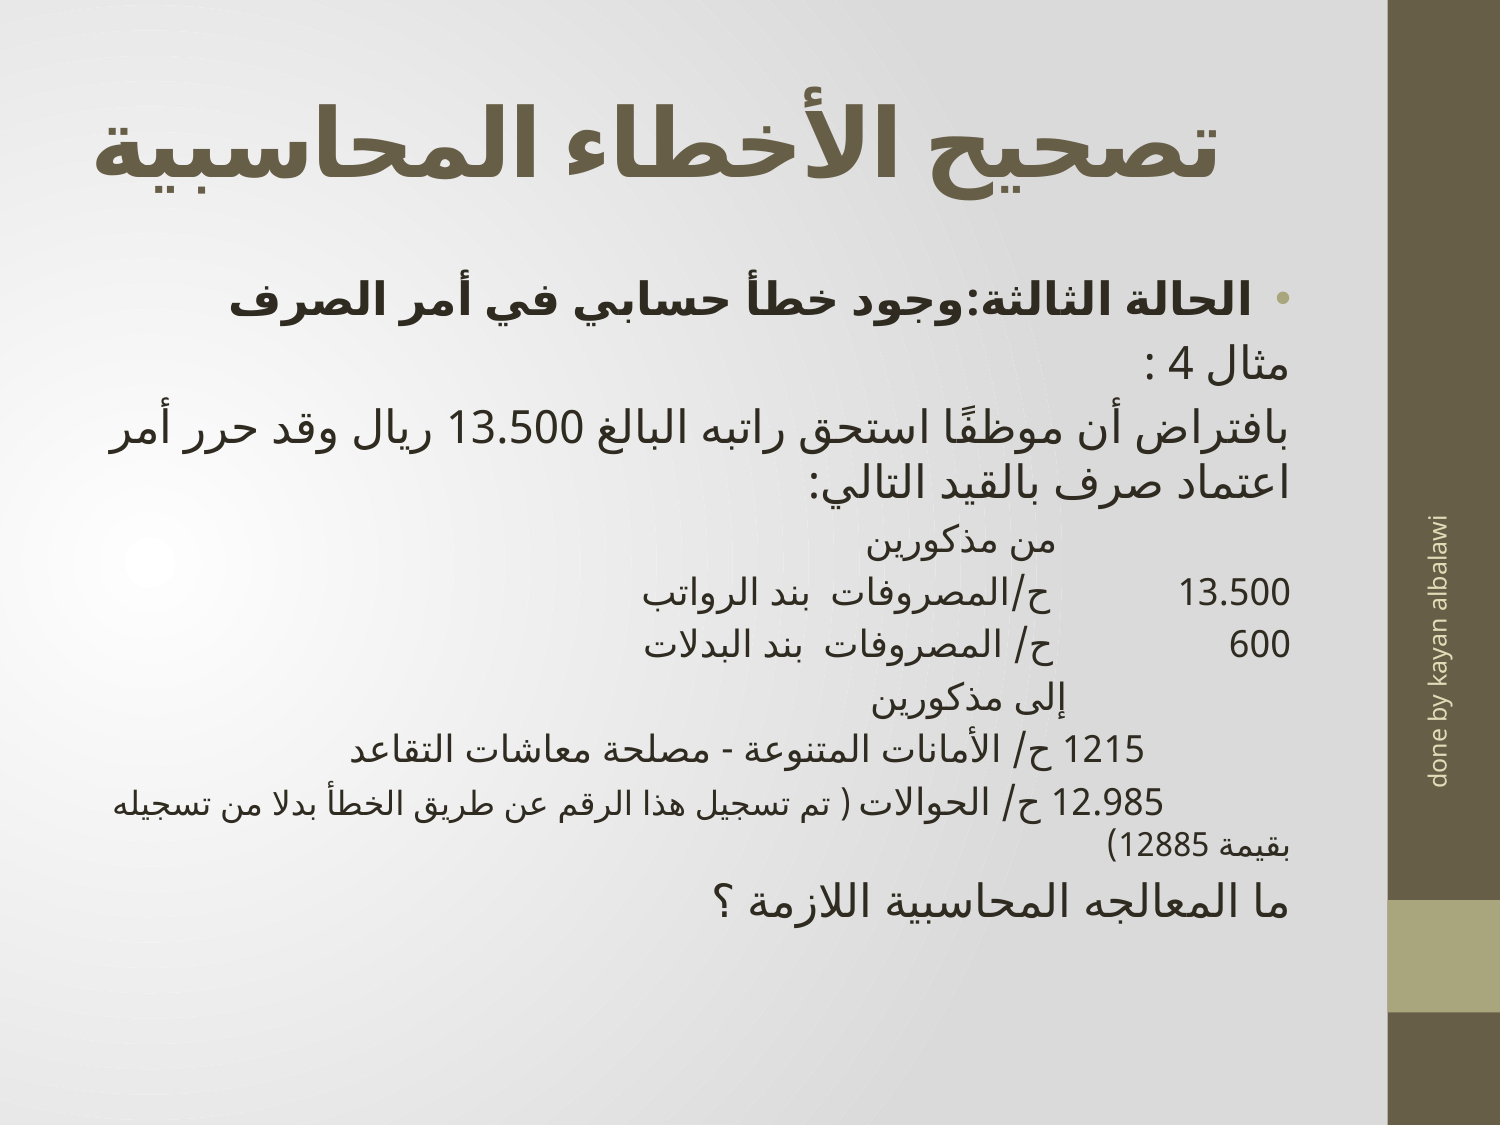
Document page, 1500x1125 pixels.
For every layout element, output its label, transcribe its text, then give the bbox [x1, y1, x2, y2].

list الحالة الثالثة:وجود خطأ حسابي في أمر الصرف مثال 4 : بافتراض أن موظفًا استحق راتبه البالغ 13.500 ريال وقد حرر أمر اعتماد صرف بالقيد التالي: من مذكورين 13.500 ح/المصروفات بند الرواتب 600 ح/ المصروفات بند البدلات إلى مذكورين 1215 ح/ الأمانات المتنوعة - مصلحة معاشات التقاعد 12.985 ح/ الحوالات ( تم تسجيل هذا الرقم عن طريق الخطأ بدلا من تسجيله بقيمة 12885) ما المعالجه المحاسبية اللازمة ؟ [75, 262, 1325, 1050]
footer done by kayan albalawi [1408, 500, 1469, 889]
title تصحيح الأخطاء المحاسبية [75, 45, 1325, 233]
